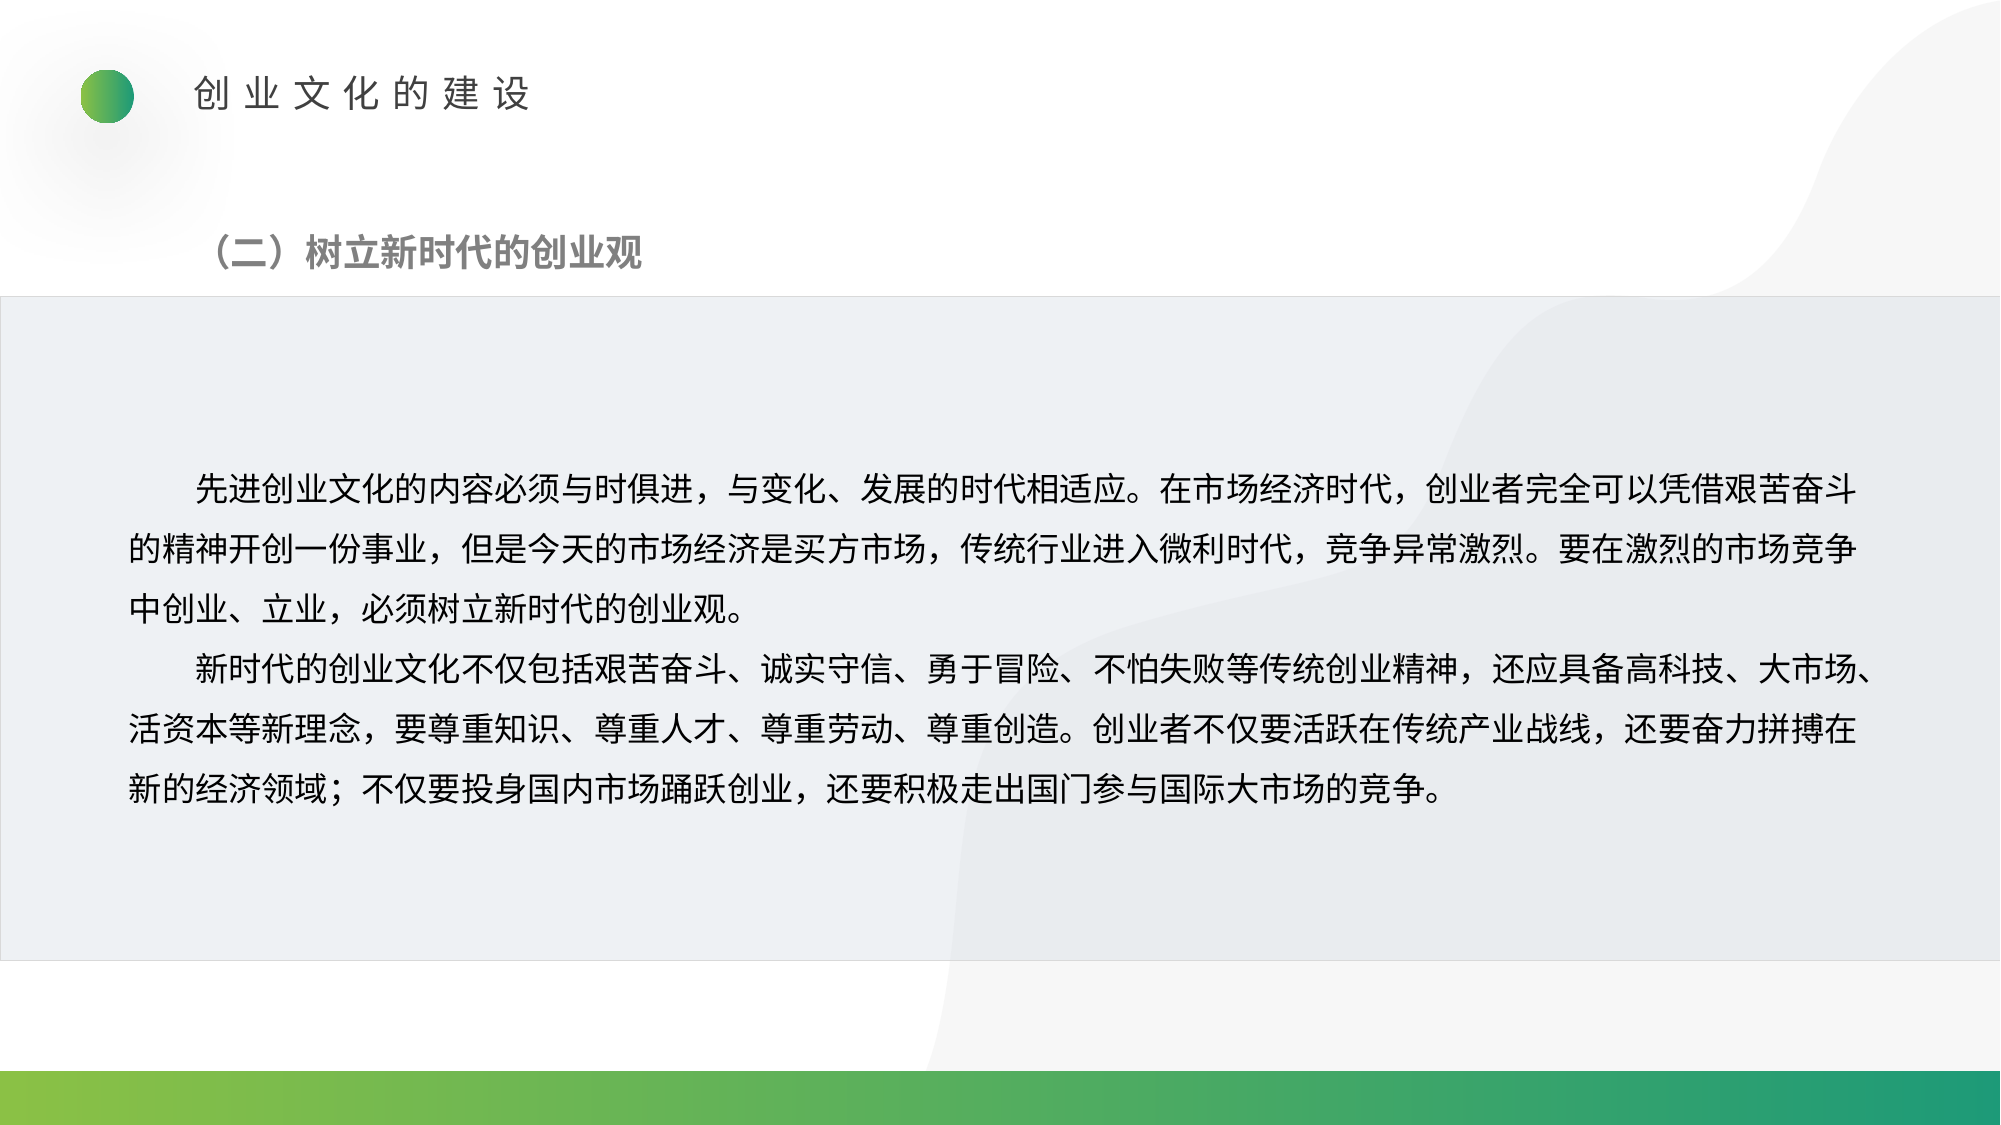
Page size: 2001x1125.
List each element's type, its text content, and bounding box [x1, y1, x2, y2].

text_box 创业文化的建设 [178, 62, 1480, 123]
text_box （二）树立新时代的创业观 [178, 221, 687, 282]
text_box 先进创业文化的内容必须与时俱进，与变化、发展的时代相适应。在市场经济时代，创业者完全可以凭借艰苦奋斗的精神开创一份事业，但是今天的市场经济是买方市场，传统行业进入微利时代，竞争异常激烈。要在激烈的市场竞争中创业、立业，必须树立新时代的创业观。 新时代的创业文化不仅包括艰苦奋斗、诚实守信、勇于冒险、不怕失败等传统创业精神，还应具备高科技、大市场、活资本等新理念，要尊重知识、尊重人才、尊重劳动、尊重创造。创业者不仅要活跃在传统产业战线，还要奋力拼搏在新的经济领域；不仅要投身国内市场踊跃创业，还要积极走出国门参与国际大市场的竞争。 [113, 441, 1886, 816]
text_box [0, 295, 2000, 961]
